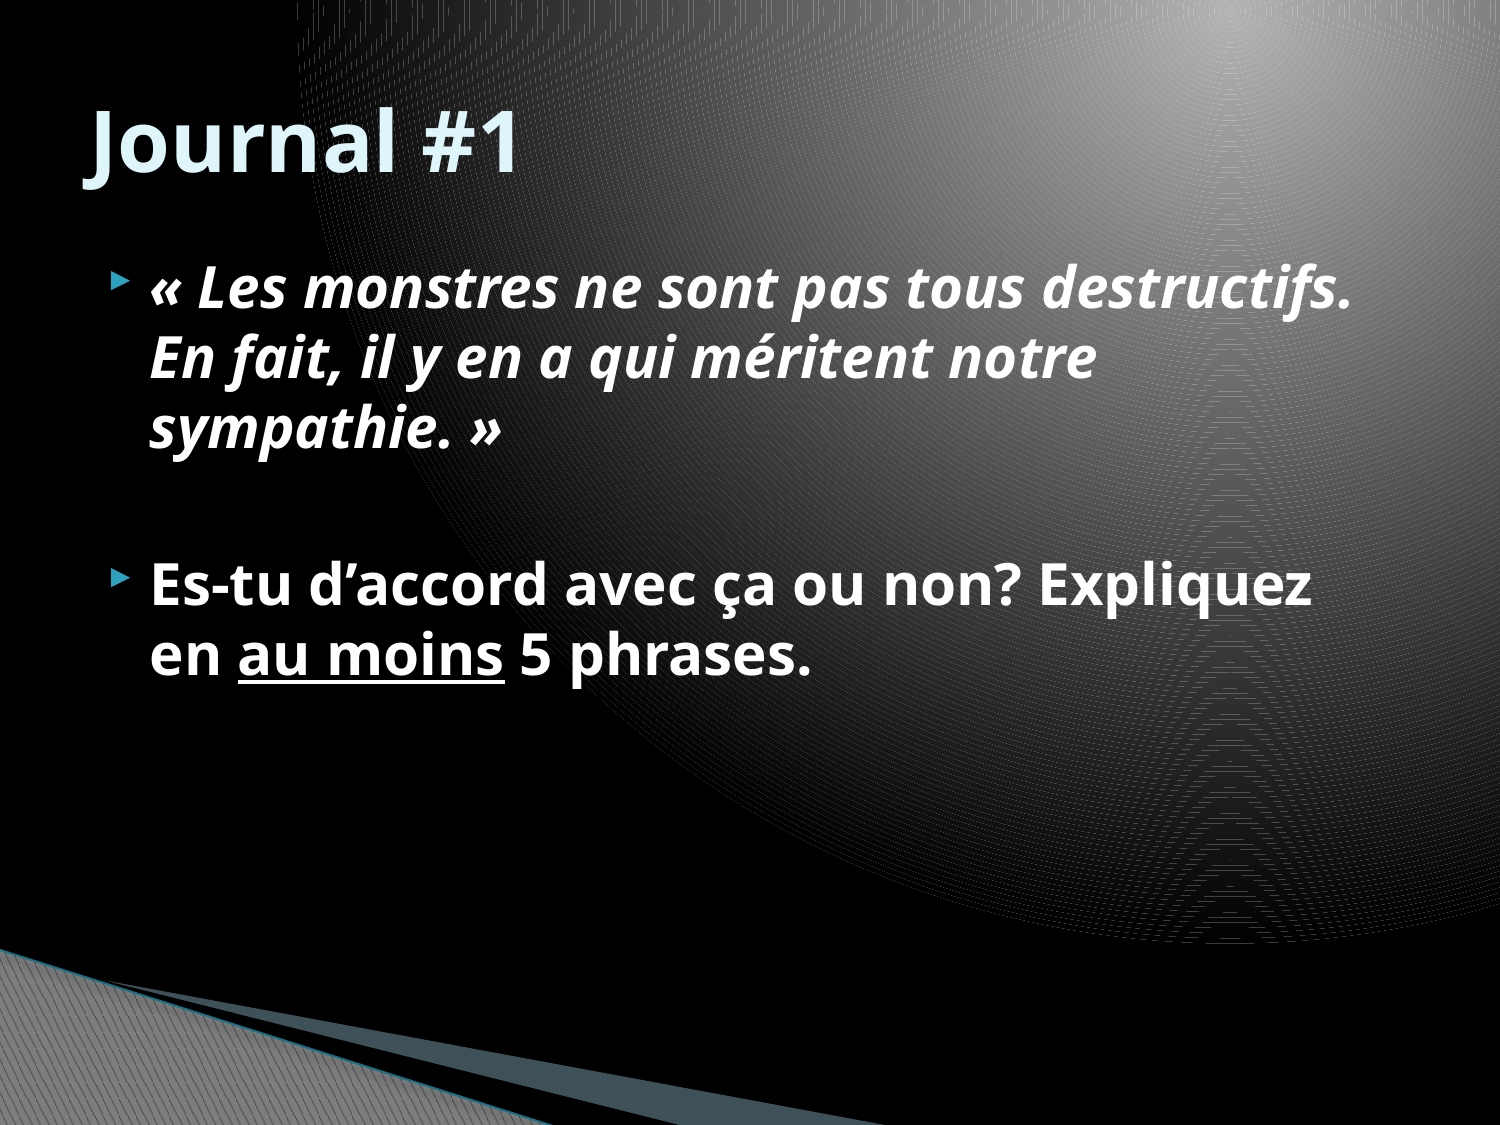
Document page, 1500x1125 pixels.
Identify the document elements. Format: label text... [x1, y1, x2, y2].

title Journal #1 [75, 45, 1425, 233]
picture [0, 952, 543, 1125]
list « Les monstres ne sont pas tous destructifs. En fait, il y en a qui méritent notre sympathie. » Es-tu d’accord avec ça ou non? Expliquez en au moins 5 phrases. [75, 243, 1400, 986]
